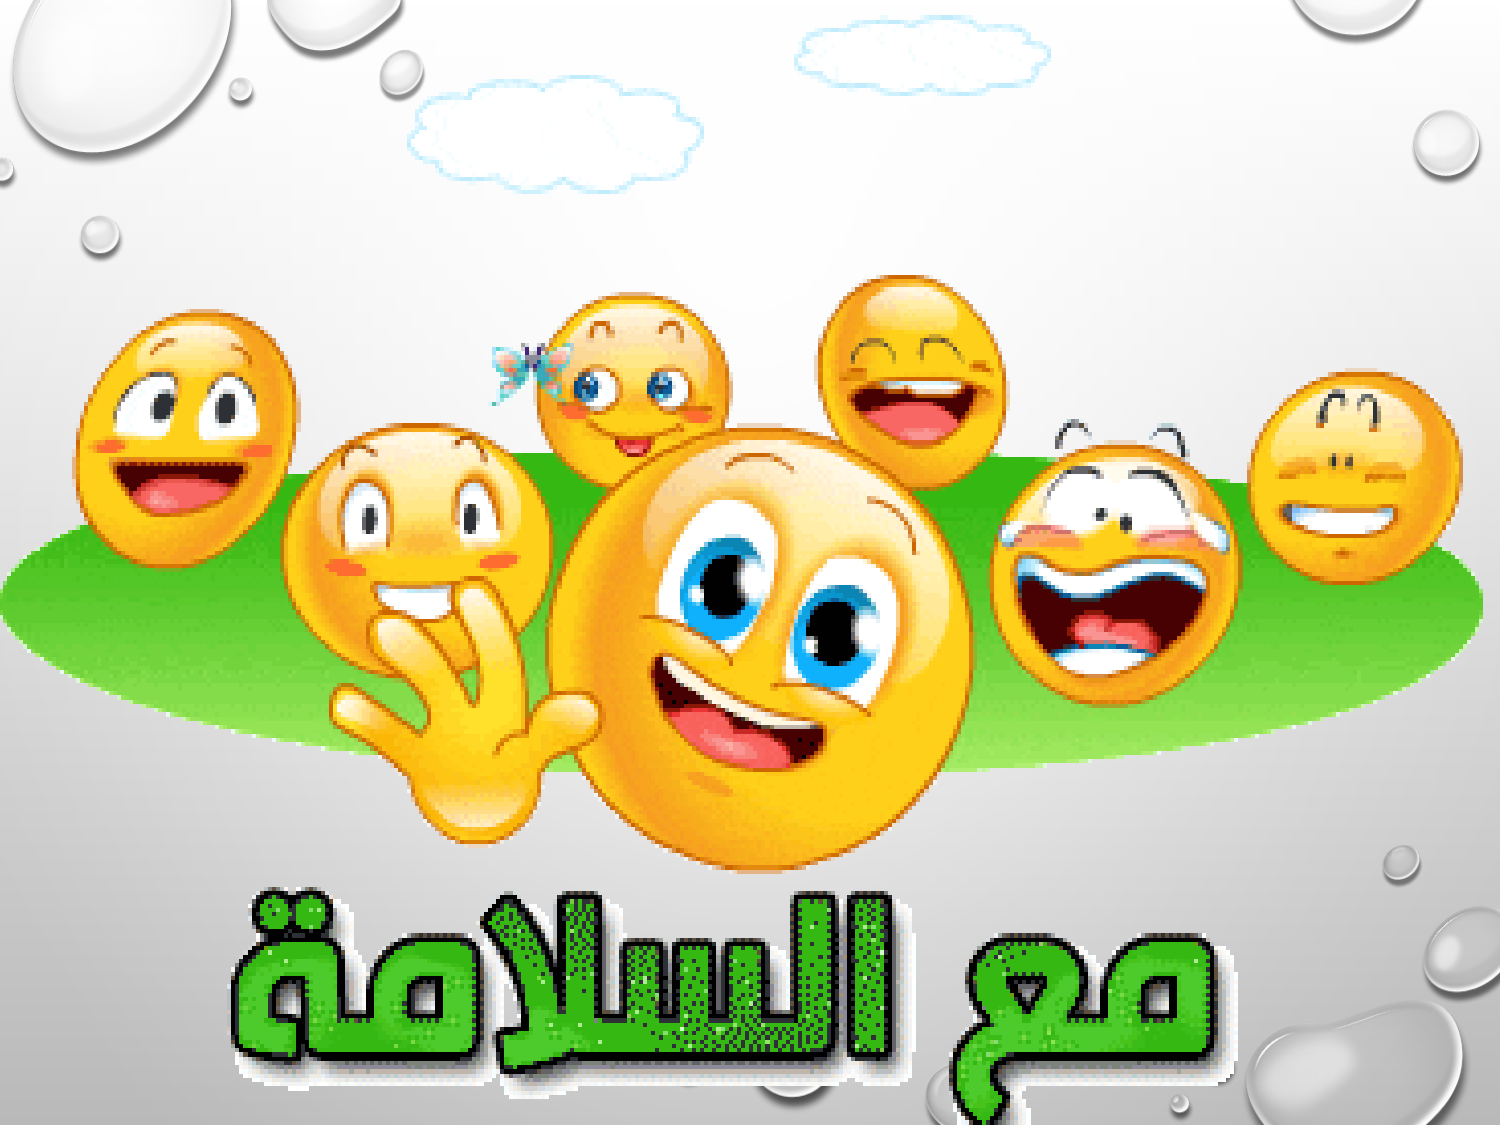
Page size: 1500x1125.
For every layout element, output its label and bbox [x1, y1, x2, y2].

list [0, 0, 1500, 1125]
